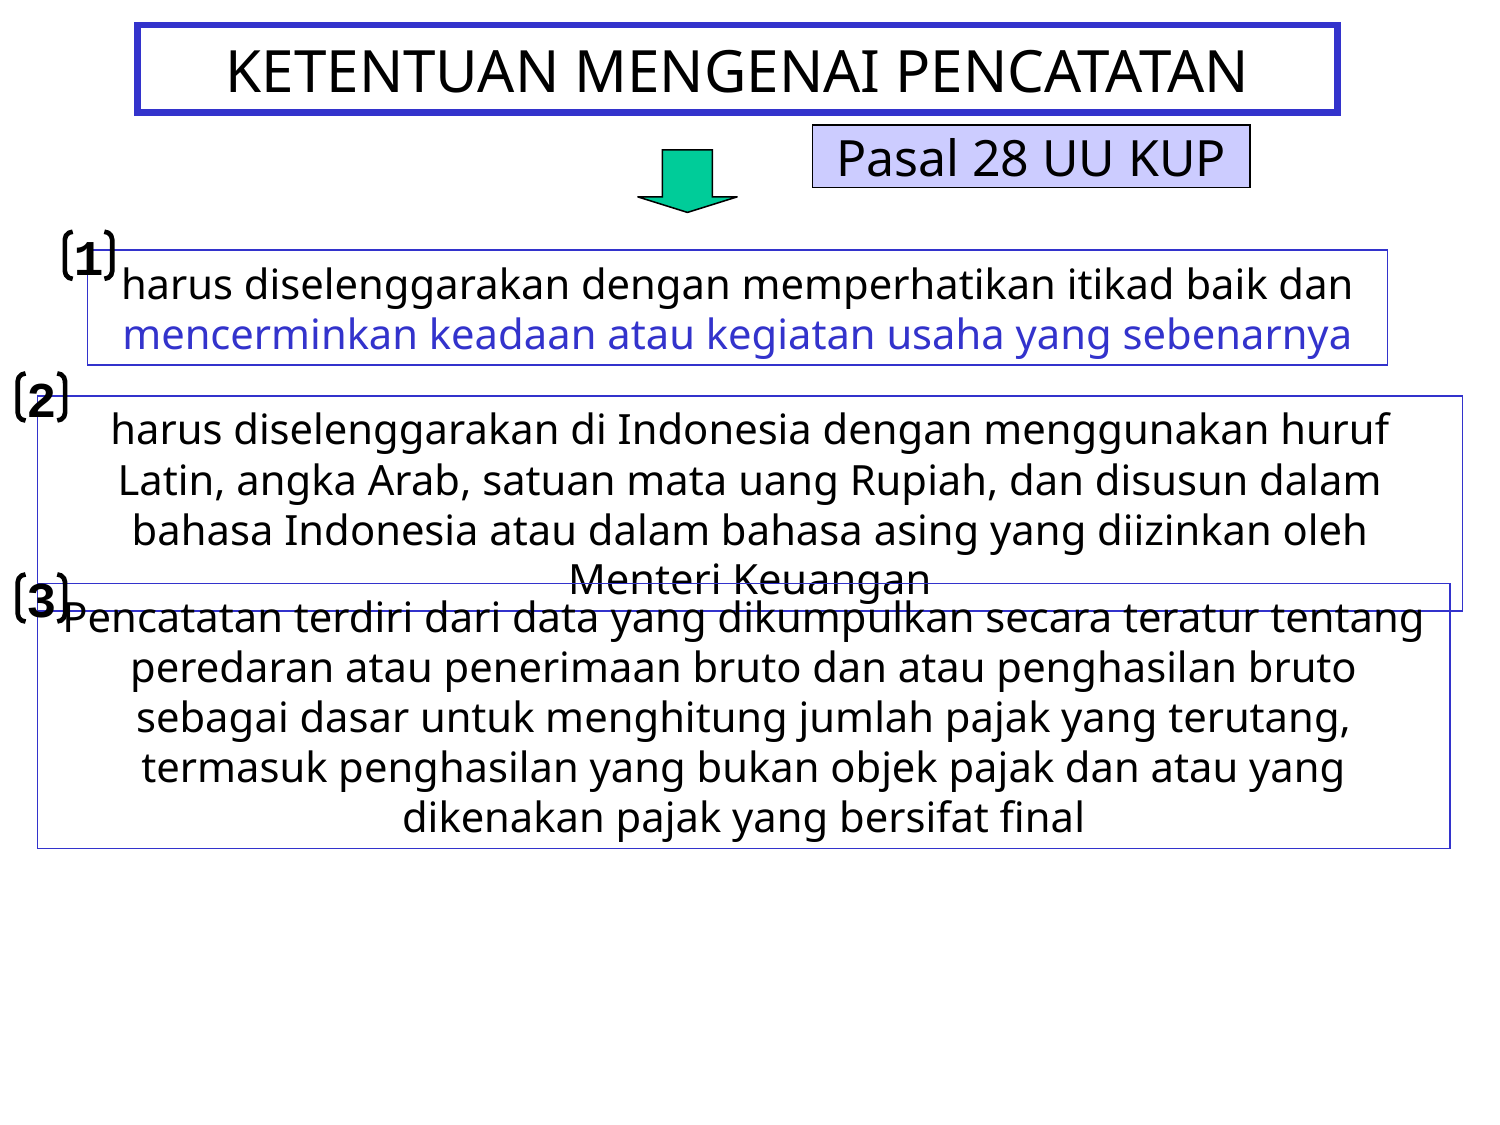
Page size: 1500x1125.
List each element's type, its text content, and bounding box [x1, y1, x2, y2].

text_box harus diselenggarakan dengan memperhatikan itikad baik dan mencerminkan keadaan atau kegiatan usaha yang sebenarnya [87, 249, 1388, 365]
text_box Pasal 28 UU KUP [812, 124, 1250, 188]
text_box 1 [64, 231, 113, 279]
text_box harus diselenggarakan di Indonesia dengan menggunakan huruf Latin, angka Arab, satuan mata uang Rupiah, dan disusun dalam bahasa Indonesia atau dalam bahasa asing yang diizinkan oleh Menteri Keuangan [37, 395, 1463, 611]
text_box 3 [17, 574, 66, 622]
text_box Pencatatan terdiri dari data yang dikumpulkan secara teratur tentang peredaran atau penerimaan bruto dan atau penghasilan bruto sebagai dasar untuk menghitung jumlah pajak yang terutang, termasuk penghasilan yang bukan objek pajak dan atau yang dikenakan pajak yang bersifat final [37, 583, 1450, 849]
title KETENTUAN MENGENAI PENCATATAN [137, 24, 1338, 113]
text_box 2 [17, 373, 66, 421]
text_box [637, 149, 738, 213]
